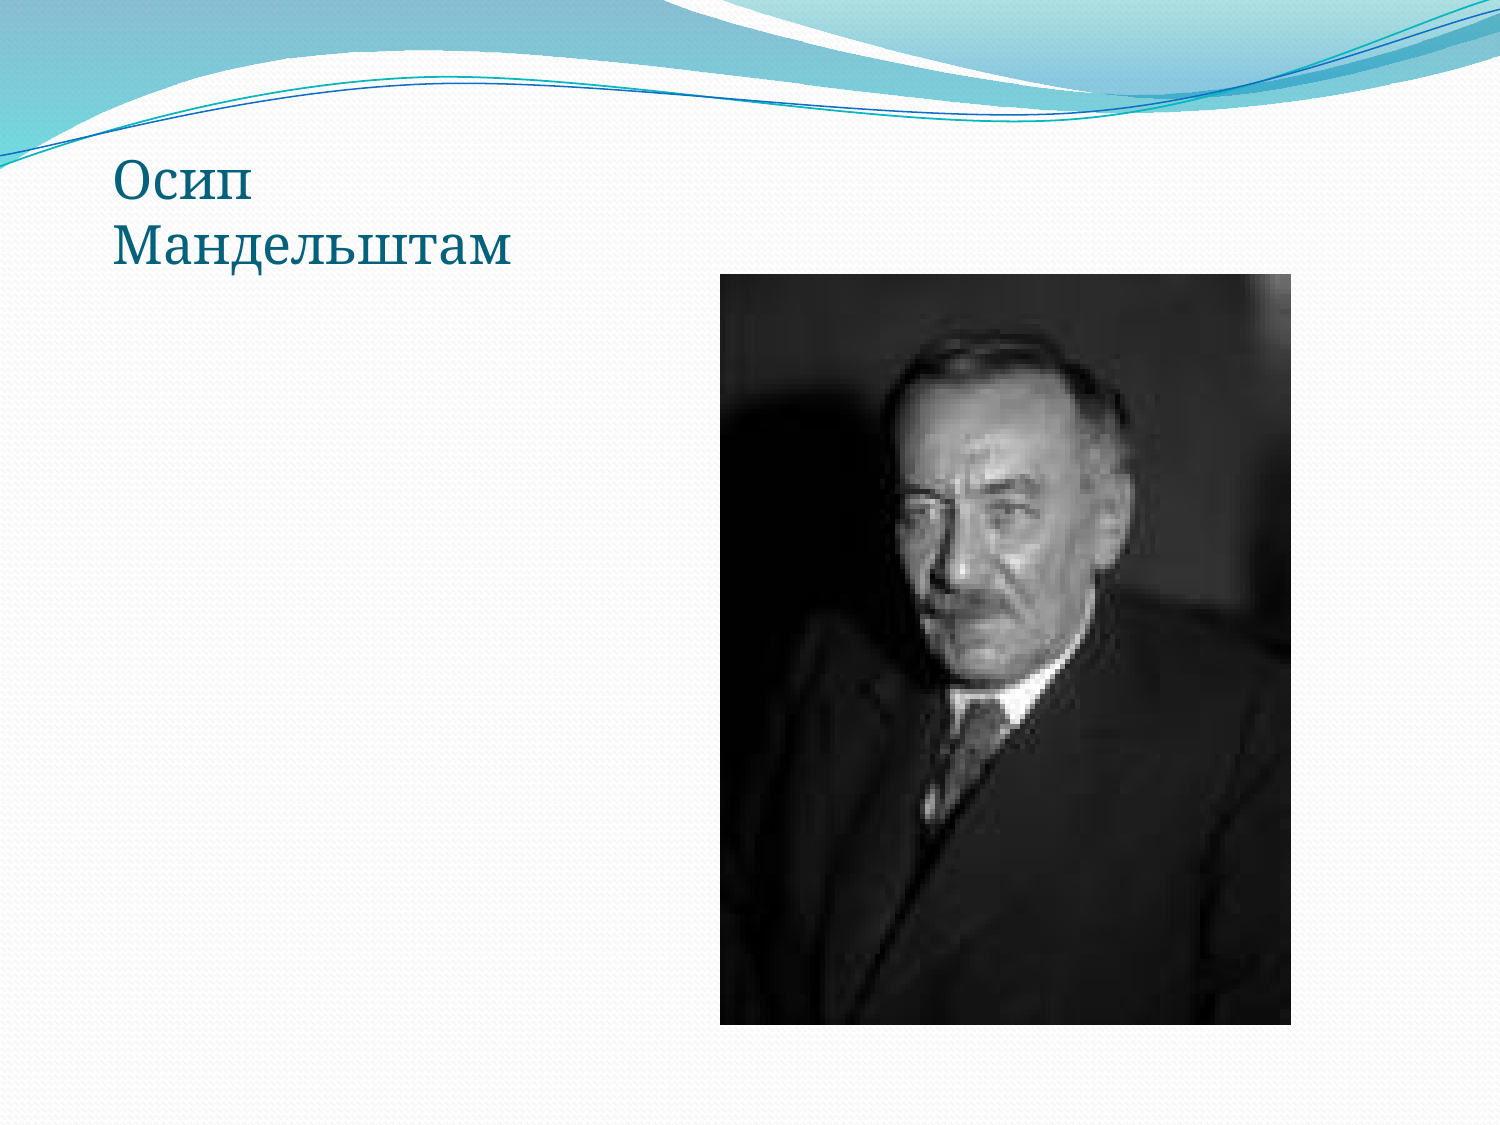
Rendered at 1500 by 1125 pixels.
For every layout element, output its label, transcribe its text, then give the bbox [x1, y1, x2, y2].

title Осип Мандельштам [112, 84, 563, 275]
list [720, 274, 1291, 1026]
